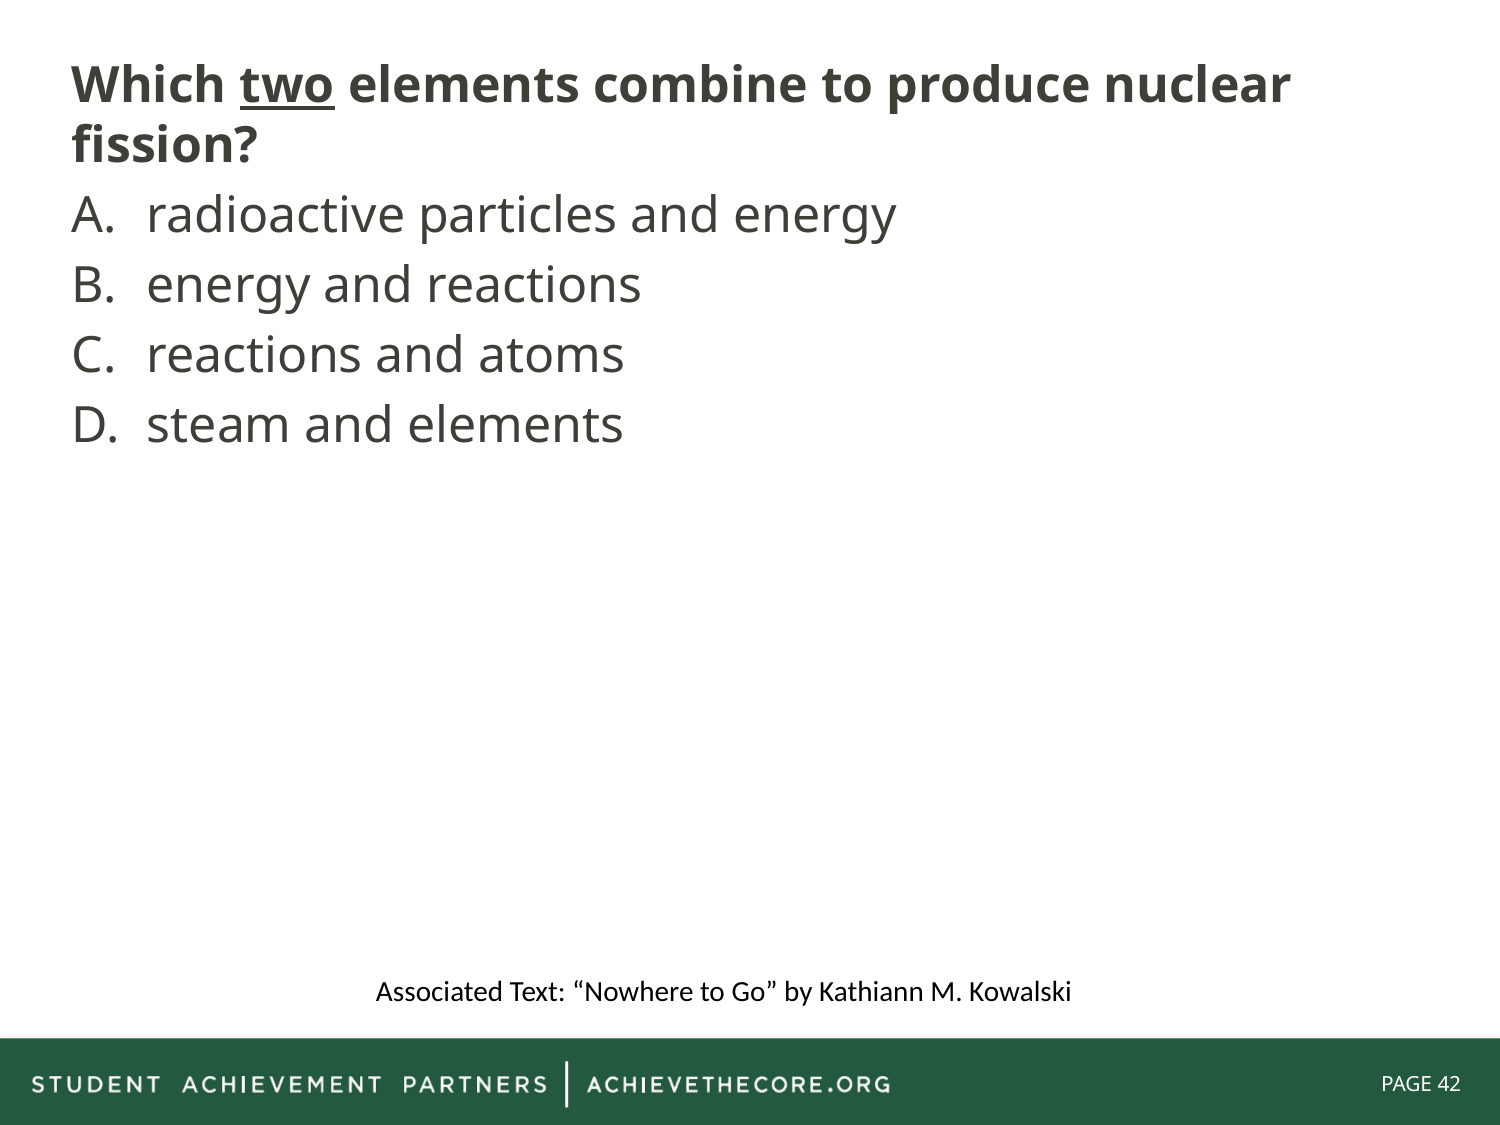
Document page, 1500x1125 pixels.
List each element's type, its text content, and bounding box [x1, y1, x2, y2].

list Which two elements combine to produce nuclear fission? radioactive particles and energy energy and reactions reactions and atoms steam and elements [56, 45, 1392, 849]
text_box Associated Text: “Nowhere to Go” by Kathiann M. Kowalski [56, 964, 1392, 1015]
